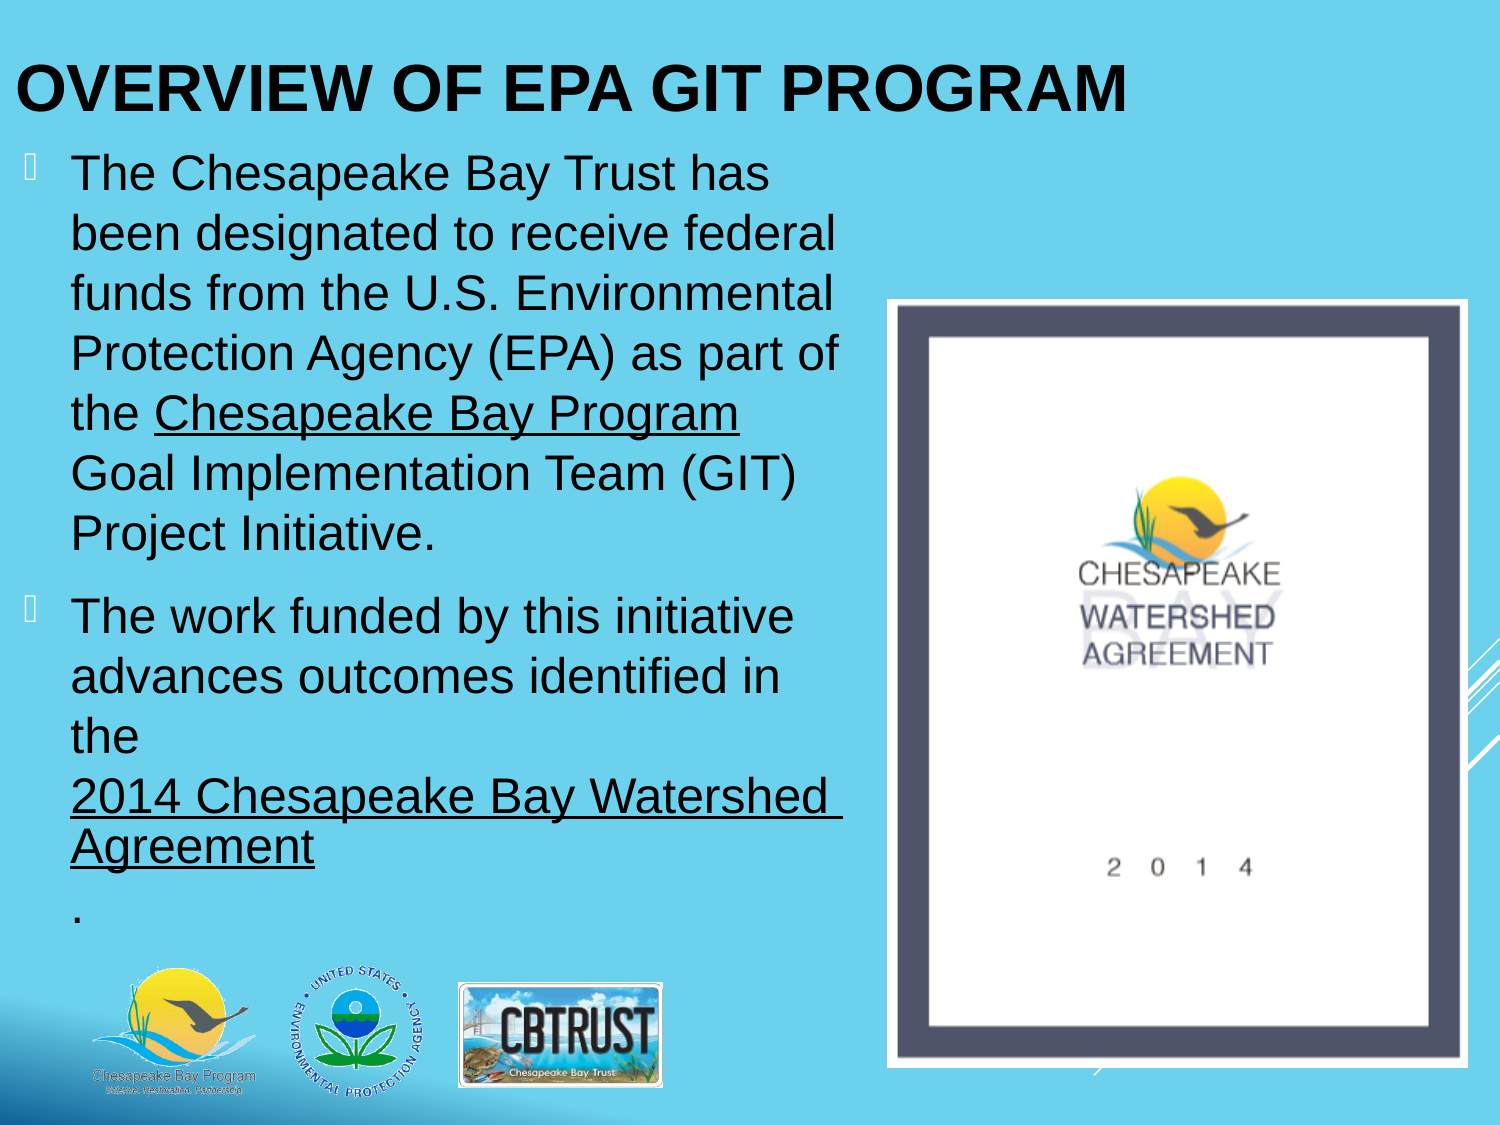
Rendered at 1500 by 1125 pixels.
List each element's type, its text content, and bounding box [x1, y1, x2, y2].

title Overview of EPA GIT Program [0, 6, 1500, 163]
picture [887, 299, 1468, 1068]
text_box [88, 944, 663, 1101]
list The Chesapeake Bay Trust has been designated to receive federal funds from the U.S. Environmental Protection Agency (EPA) as part of the Chesapeake Bay Program Goal Implementation Team (GIT) Project Initiative. The work funded by this initiative advances outcomes identified in the 2014 Chesapeake Bay Watershed Agreement. [8, 220, 860, 946]
